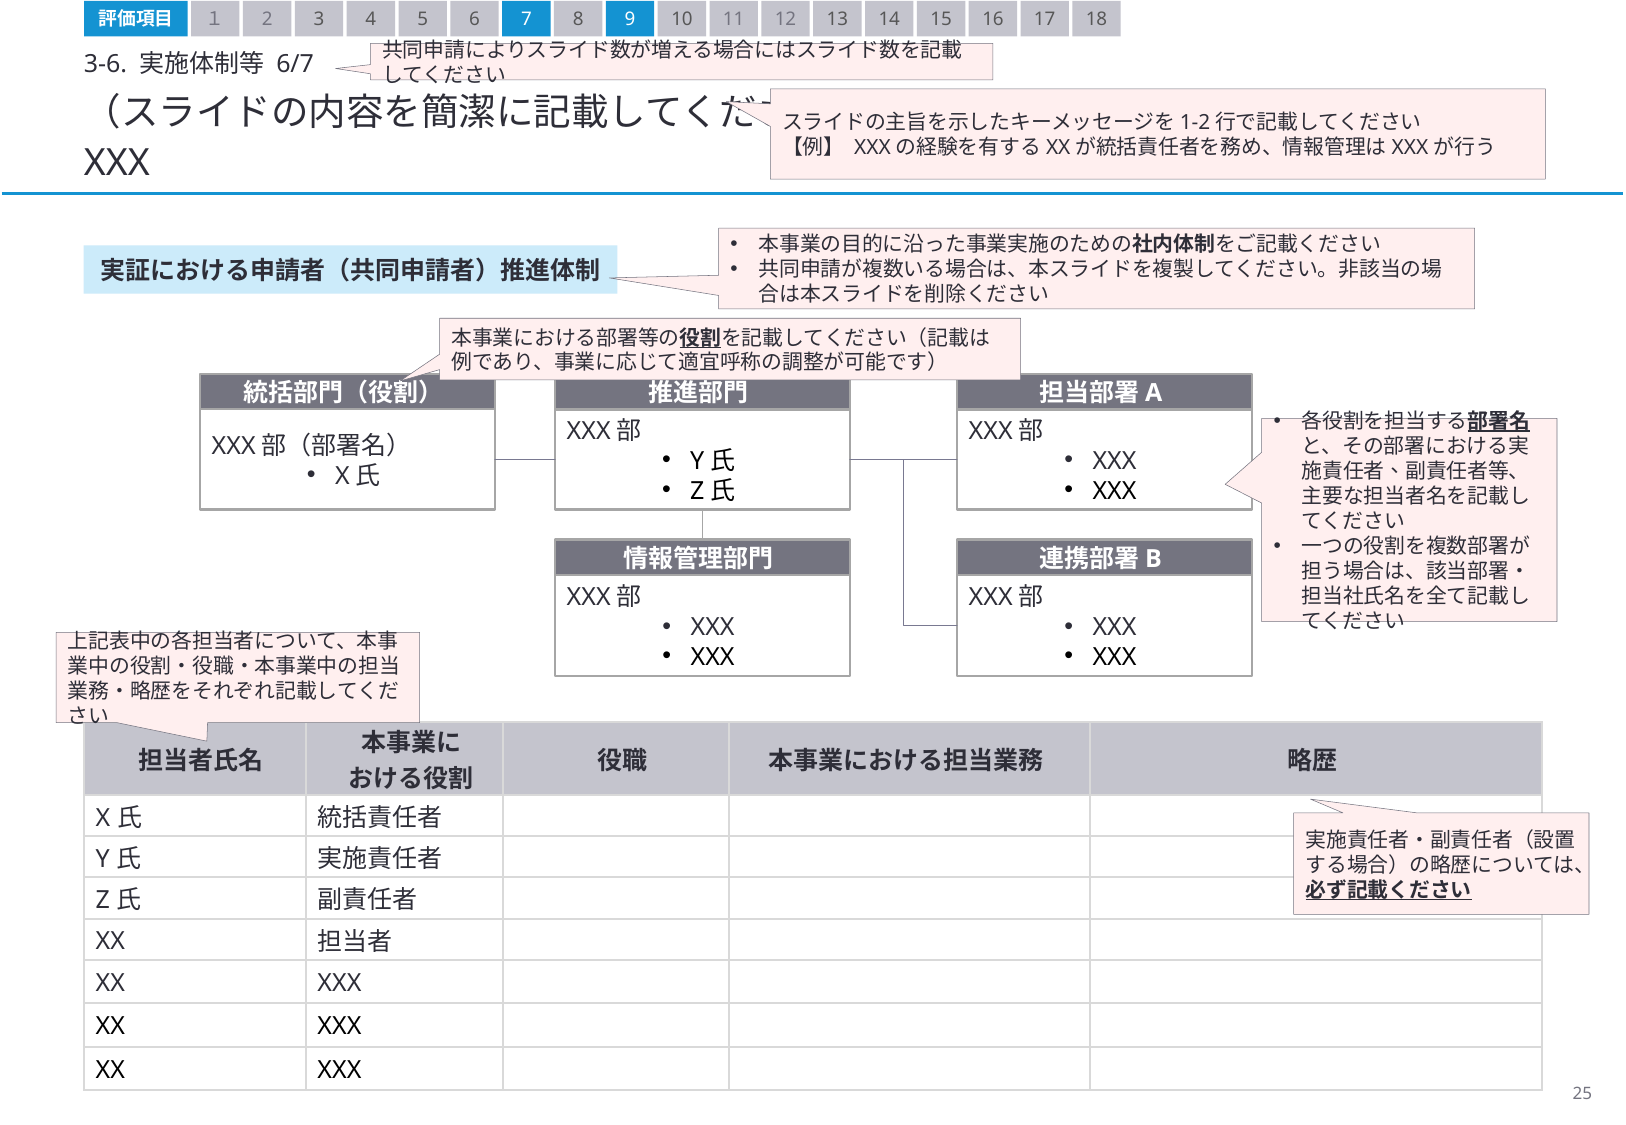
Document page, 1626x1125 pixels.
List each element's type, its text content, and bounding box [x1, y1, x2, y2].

table_cell [504, 1048, 728, 1089]
table_cell [1091, 1004, 1541, 1046]
table_cell XX [85, 1004, 305, 1046]
text_box 共同申請によりスライド数が増える場合にはスライド数を記載してください [334, 42, 994, 81]
table_cell [730, 837, 1089, 876]
table_cell 実施責任者 [307, 837, 502, 876]
table_cell XX [85, 1048, 305, 1089]
table_cell [504, 796, 728, 835]
text_box 連携部署B [958, 539, 1253, 576]
text_box 本事業における部署等の役割を記載してください（記載は例であり、事業に応じて適宜呼称の調整が可能です） [399, 317, 1022, 382]
table_cell [730, 1004, 1089, 1046]
table_cell Y氏 [85, 837, 305, 876]
table_cell [1091, 878, 1541, 918]
table_cell [1091, 920, 1541, 959]
table_cell 統括責任者 [307, 796, 502, 835]
table_cell [730, 961, 1089, 1002]
table_cell XXX [307, 1048, 502, 1089]
text_box XXX部 XXX XXX [956, 576, 1253, 676]
table_cell XX [85, 961, 305, 1002]
table_cell [1091, 796, 1541, 835]
table_header 本事業における担当業務 [730, 723, 1089, 794]
text_box 実証における申請者（共同申請者）推進体制 [83, 244, 618, 295]
table_header 本事業に おける役割 [307, 723, 502, 794]
text_box 担当部署A [956, 373, 1253, 410]
table_cell Z氏 [85, 878, 305, 918]
text_box 本事業の目的に沿った事業実施のための社内体制をご記載ください 共同申請が複数いる場合は、本スライドを複製してください。非該当の場合は本スライドを削除ください [608, 227, 1476, 310]
table_cell [730, 878, 1089, 918]
text_box 推進部門 [554, 381, 851, 410]
text_box 上記表中の各担当者について、本事業中の役割・役職・本事業中の担当業務・略歴をそれぞれ記載してください [55, 631, 421, 743]
table_cell [1091, 961, 1541, 1002]
table_cell 担当者 [307, 920, 502, 959]
table_cell X氏 [85, 796, 305, 835]
table_cell XX [85, 920, 305, 959]
text_box XXX部（部署名） X氏 [199, 408, 496, 510]
table_cell [1091, 837, 1292, 876]
table_header 担当者氏名 [85, 724, 305, 794]
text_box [83, 0, 1122, 37]
text_box 実施責任者・副責任者（設置する場合）の略歴については、必ず記載ください [1292, 798, 1590, 916]
text_box 統括部門（役割） [199, 373, 496, 408]
table_header 略歴 [1091, 723, 1541, 794]
table_header 役職 [504, 723, 728, 794]
list 3-6. 実施体制等 6/7 [84, 40, 1543, 82]
text_box XXX部 Y氏 Z氏 [554, 410, 851, 510]
table_cell [730, 920, 1089, 959]
text_box 各役割を担当する部署名と、その部署における実施責任者、副責任者等、主要な担当者名を記載してください 一つの役割を複数部署が担う場合は、該当部署・担当社氏名を全て記載してください [1224, 417, 1558, 623]
text_box スライドの主旨を示したキーメッセージを1-2行で記載してください 【例】 XXXの経験を有するXXが統括責任者を務め、情報管理はXXXが行う [725, 87, 1547, 180]
table_cell [504, 920, 728, 959]
table_cell XXX [307, 1004, 502, 1046]
text_box XXX部 XXX XXX [554, 576, 851, 676]
table_cell 副責任者 [307, 878, 502, 918]
list （スライドの内容を簡潔に記載してください） XXX [84, 83, 1543, 183]
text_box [849, 460, 958, 626]
table_cell [504, 1004, 728, 1046]
text_box 情報管理部門 [554, 539, 849, 576]
table_cell [504, 837, 728, 876]
table_cell [504, 961, 728, 1002]
table_cell [504, 878, 728, 918]
table_cell [730, 1048, 1089, 1089]
table_cell [730, 796, 1089, 835]
text_box XXX部 XXX XXX [956, 410, 1253, 510]
table_cell [1091, 1048, 1541, 1089]
table_cell XXX [307, 961, 502, 1002]
